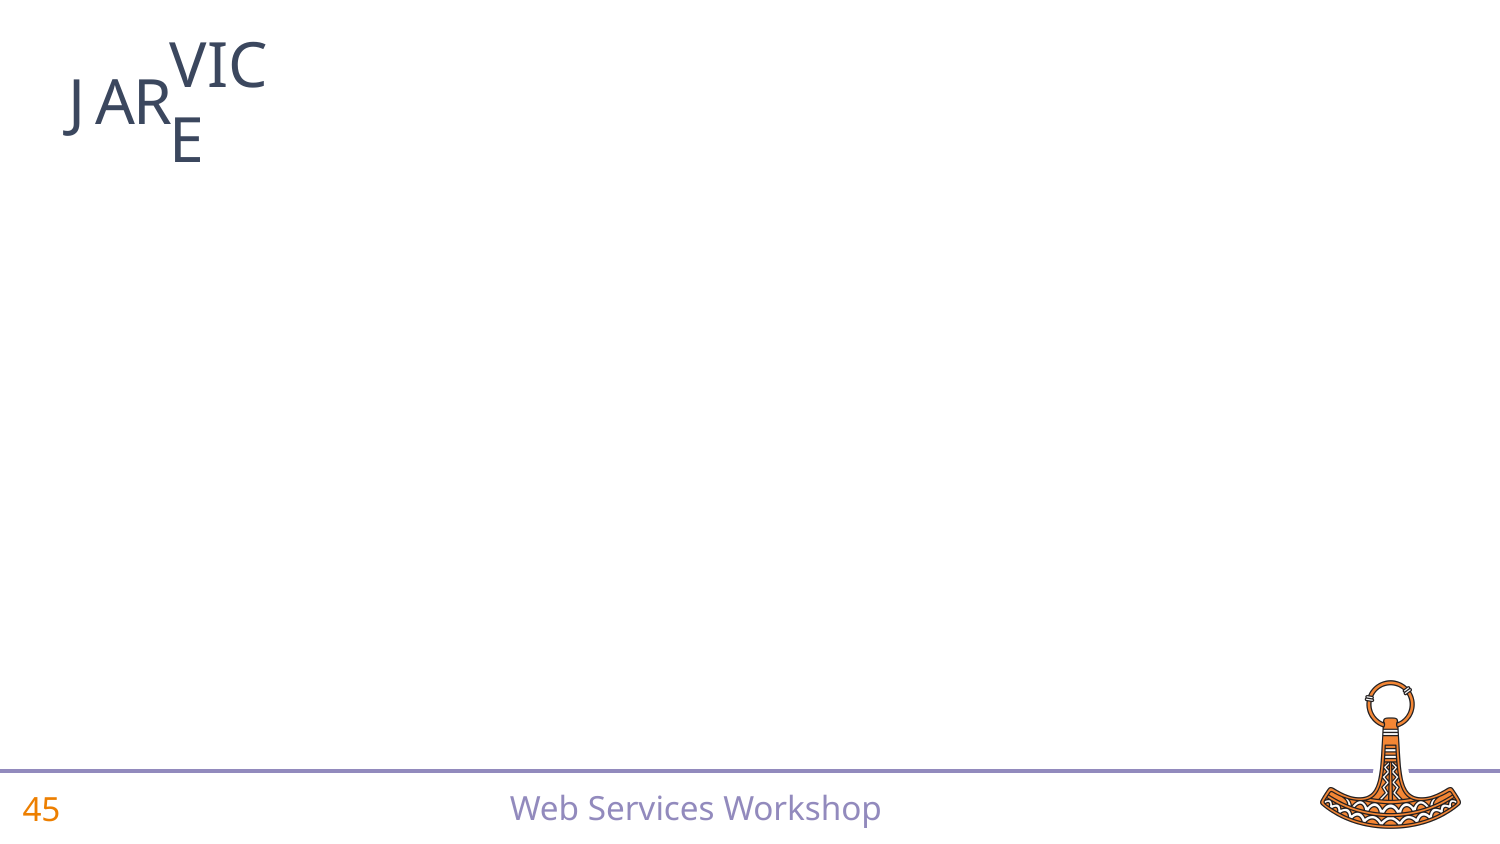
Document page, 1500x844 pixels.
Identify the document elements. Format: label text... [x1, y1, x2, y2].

picture [1320, 680, 1461, 829]
text_box R [118, 43, 154, 156]
text_box J [53, 43, 80, 156]
text_box A [80, 43, 118, 156]
text_box VICE [154, 43, 312, 156]
